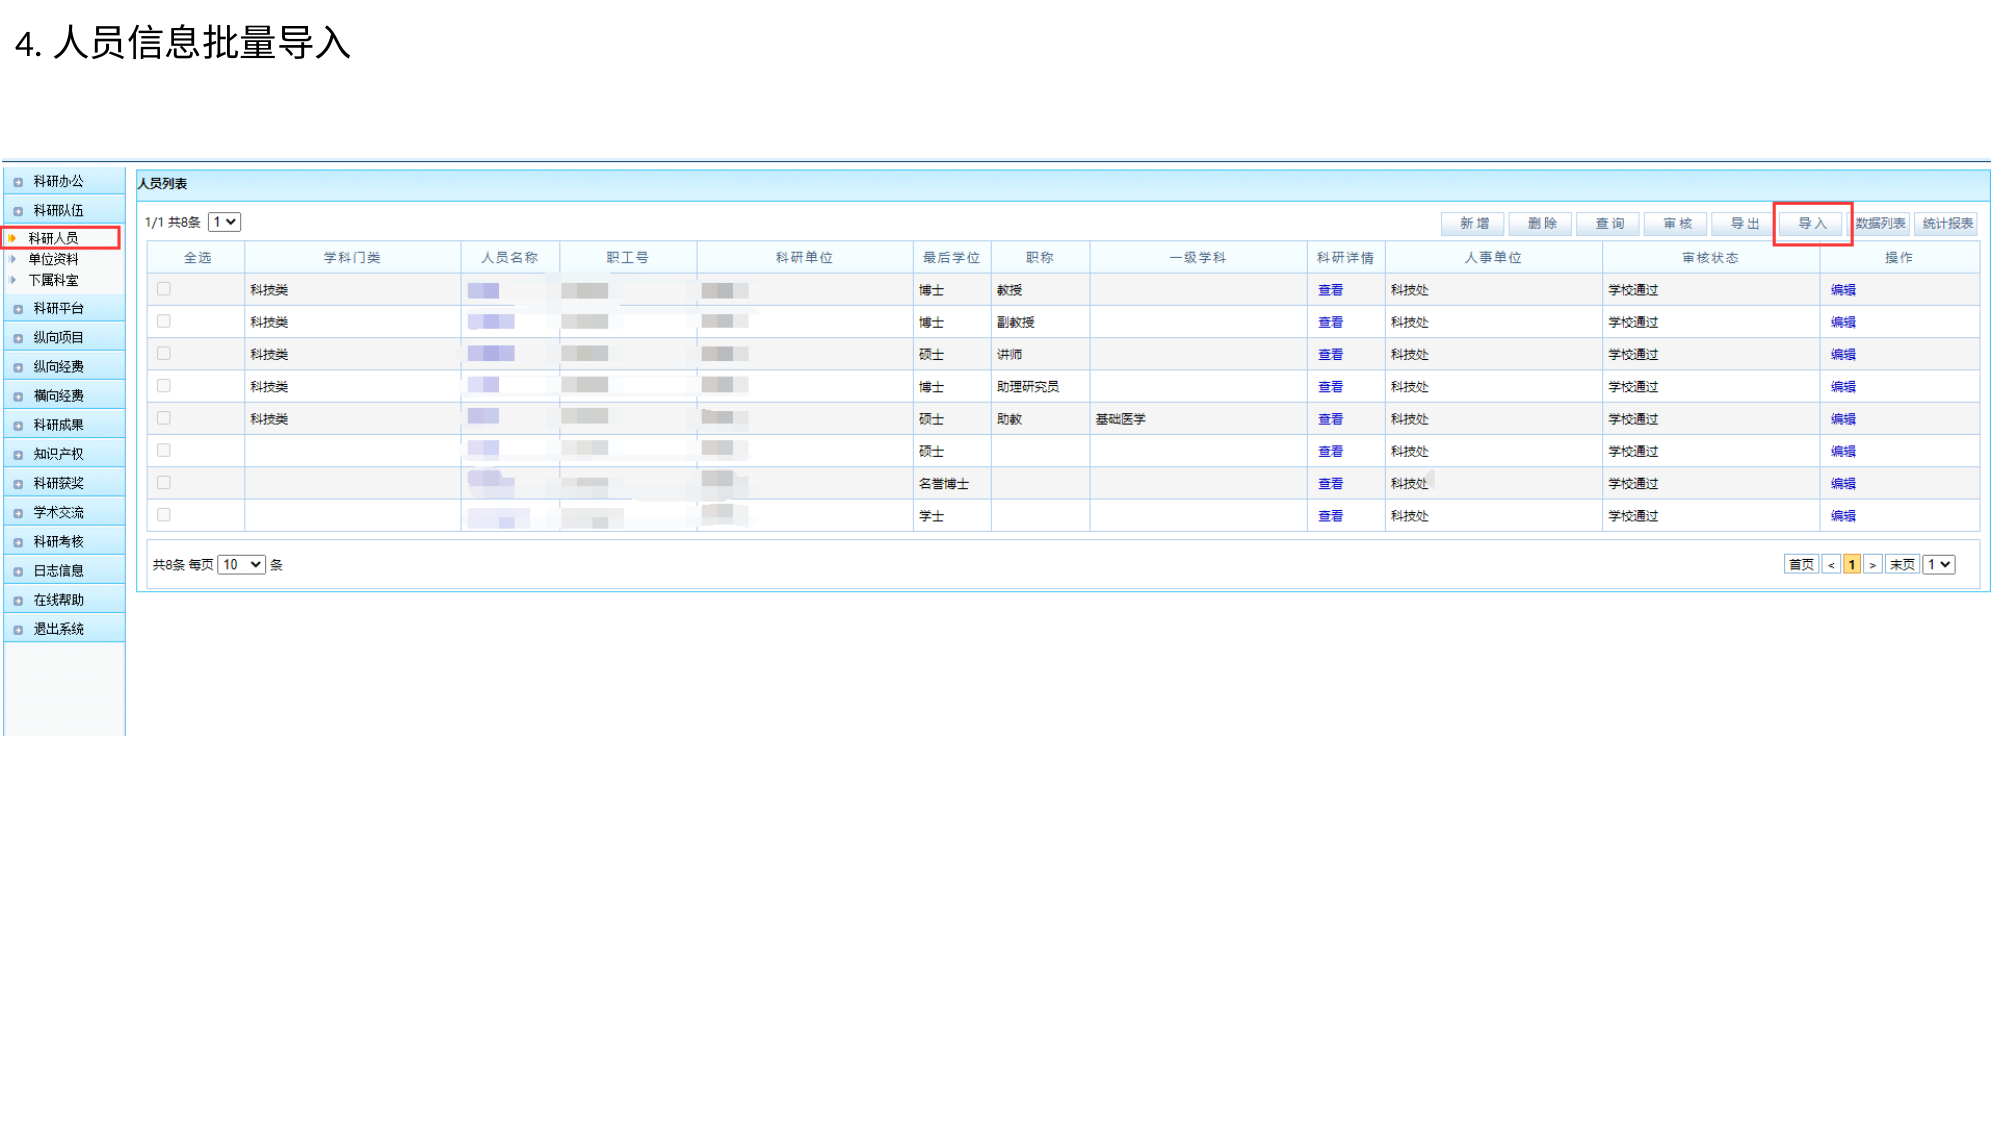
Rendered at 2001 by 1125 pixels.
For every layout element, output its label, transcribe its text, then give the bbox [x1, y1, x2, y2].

picture [0, 158, 1991, 736]
text_box 4.人员信息批量导入 [0, 11, 402, 72]
